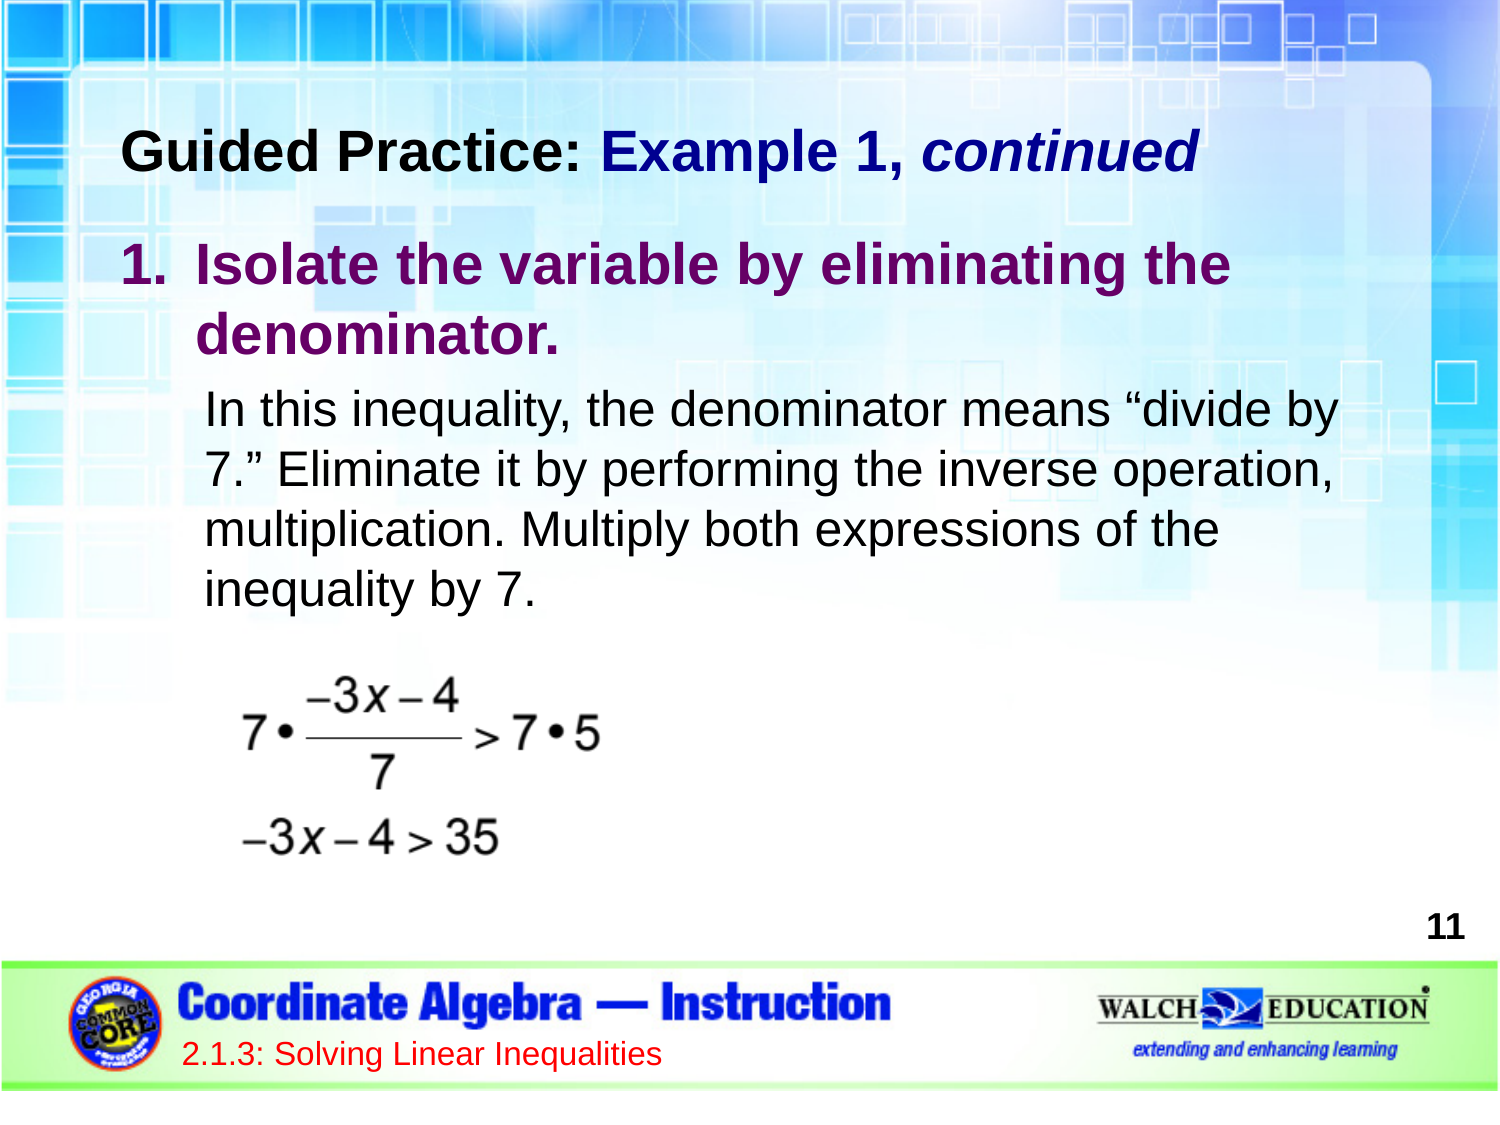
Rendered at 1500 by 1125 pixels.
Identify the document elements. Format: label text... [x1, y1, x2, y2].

slide_number 11 [1361, 901, 1481, 949]
list 2.1.3: Solving Linear Inequalities [166, 1024, 1074, 1068]
picture [1, 0, 1500, 1091]
subtitle Guided Practice: Example 1, continued Isolate the variable by eliminating the denominator. In this inequality, the denominator means “divide by 7.” Eliminate it by performing the inverse operation, multiplication. Multiply both expressions of the inequality by 7. [105, 105, 1419, 902]
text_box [238, 661, 603, 857]
